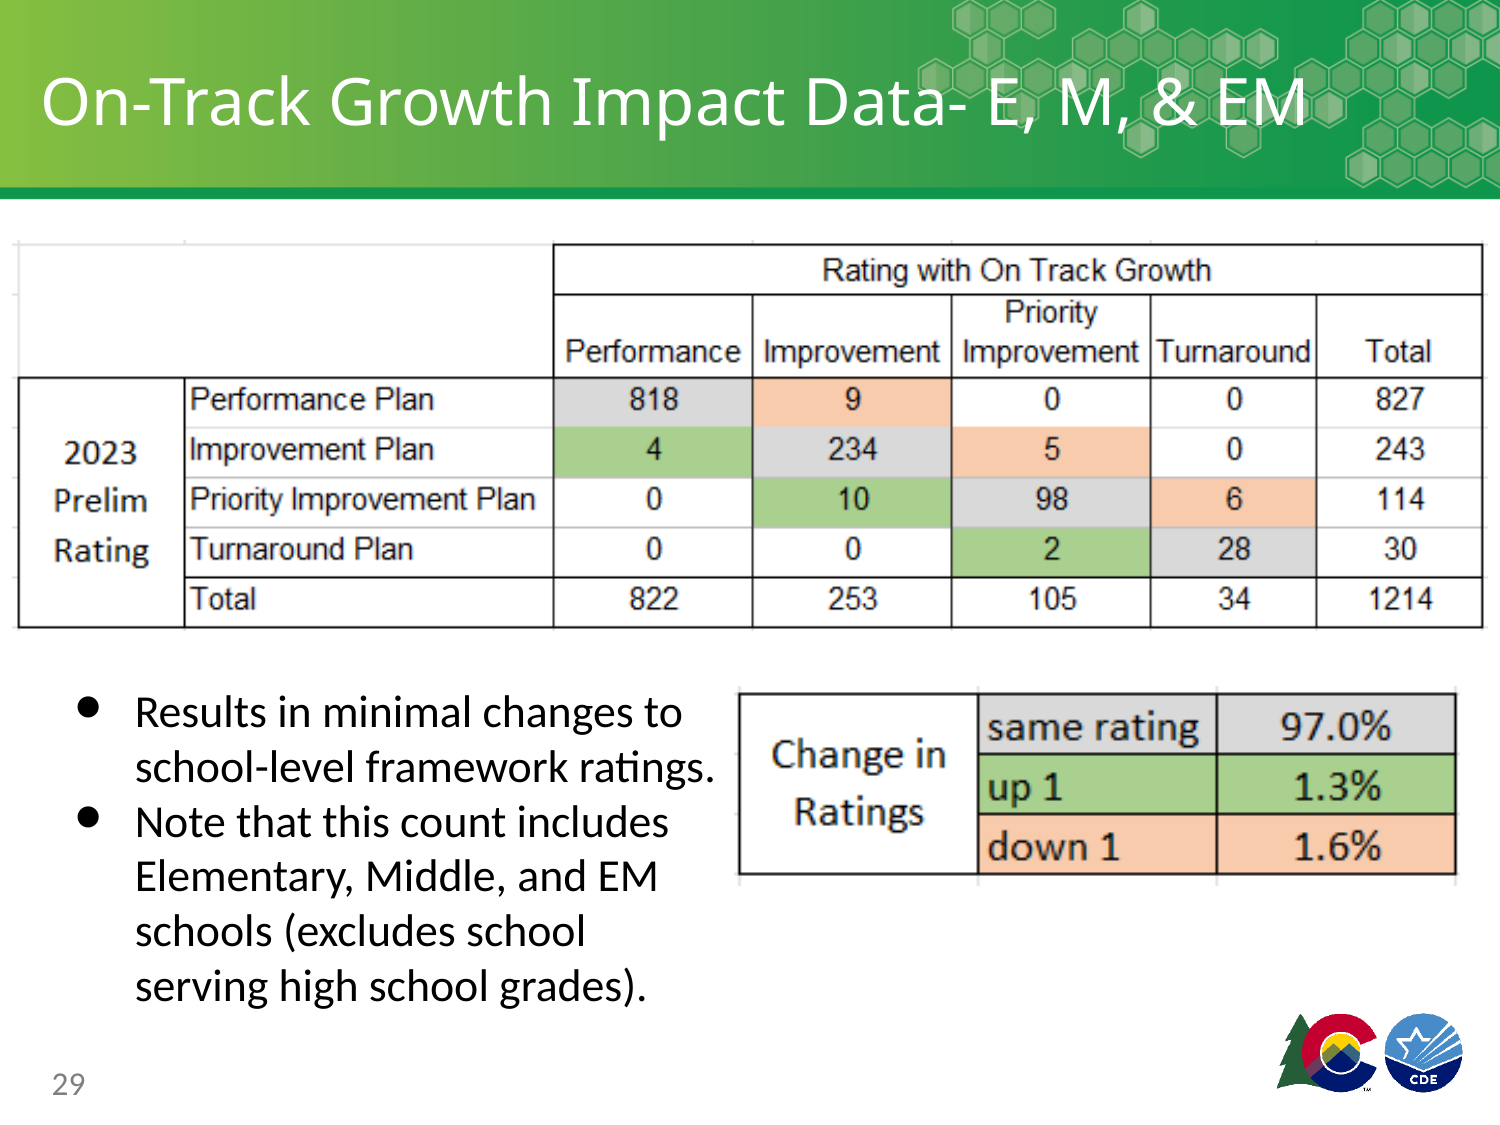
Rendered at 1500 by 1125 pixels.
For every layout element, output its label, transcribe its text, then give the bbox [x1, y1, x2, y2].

title On-Track Growth Impact Data- E, M, & EM [40, 41, 1425, 166]
picture [0, 0, 1500, 200]
slide_number 29 [36, 1054, 375, 1115]
picture [734, 686, 1460, 886]
picture [12, 240, 1488, 631]
picture [1275, 1012, 1463, 1093]
text_box Results in minimal changes to school-level framework ratings. Note that this count includes Elementary, Middle, and EM schools (excludes school serving high school grades). [44, 666, 735, 1009]
